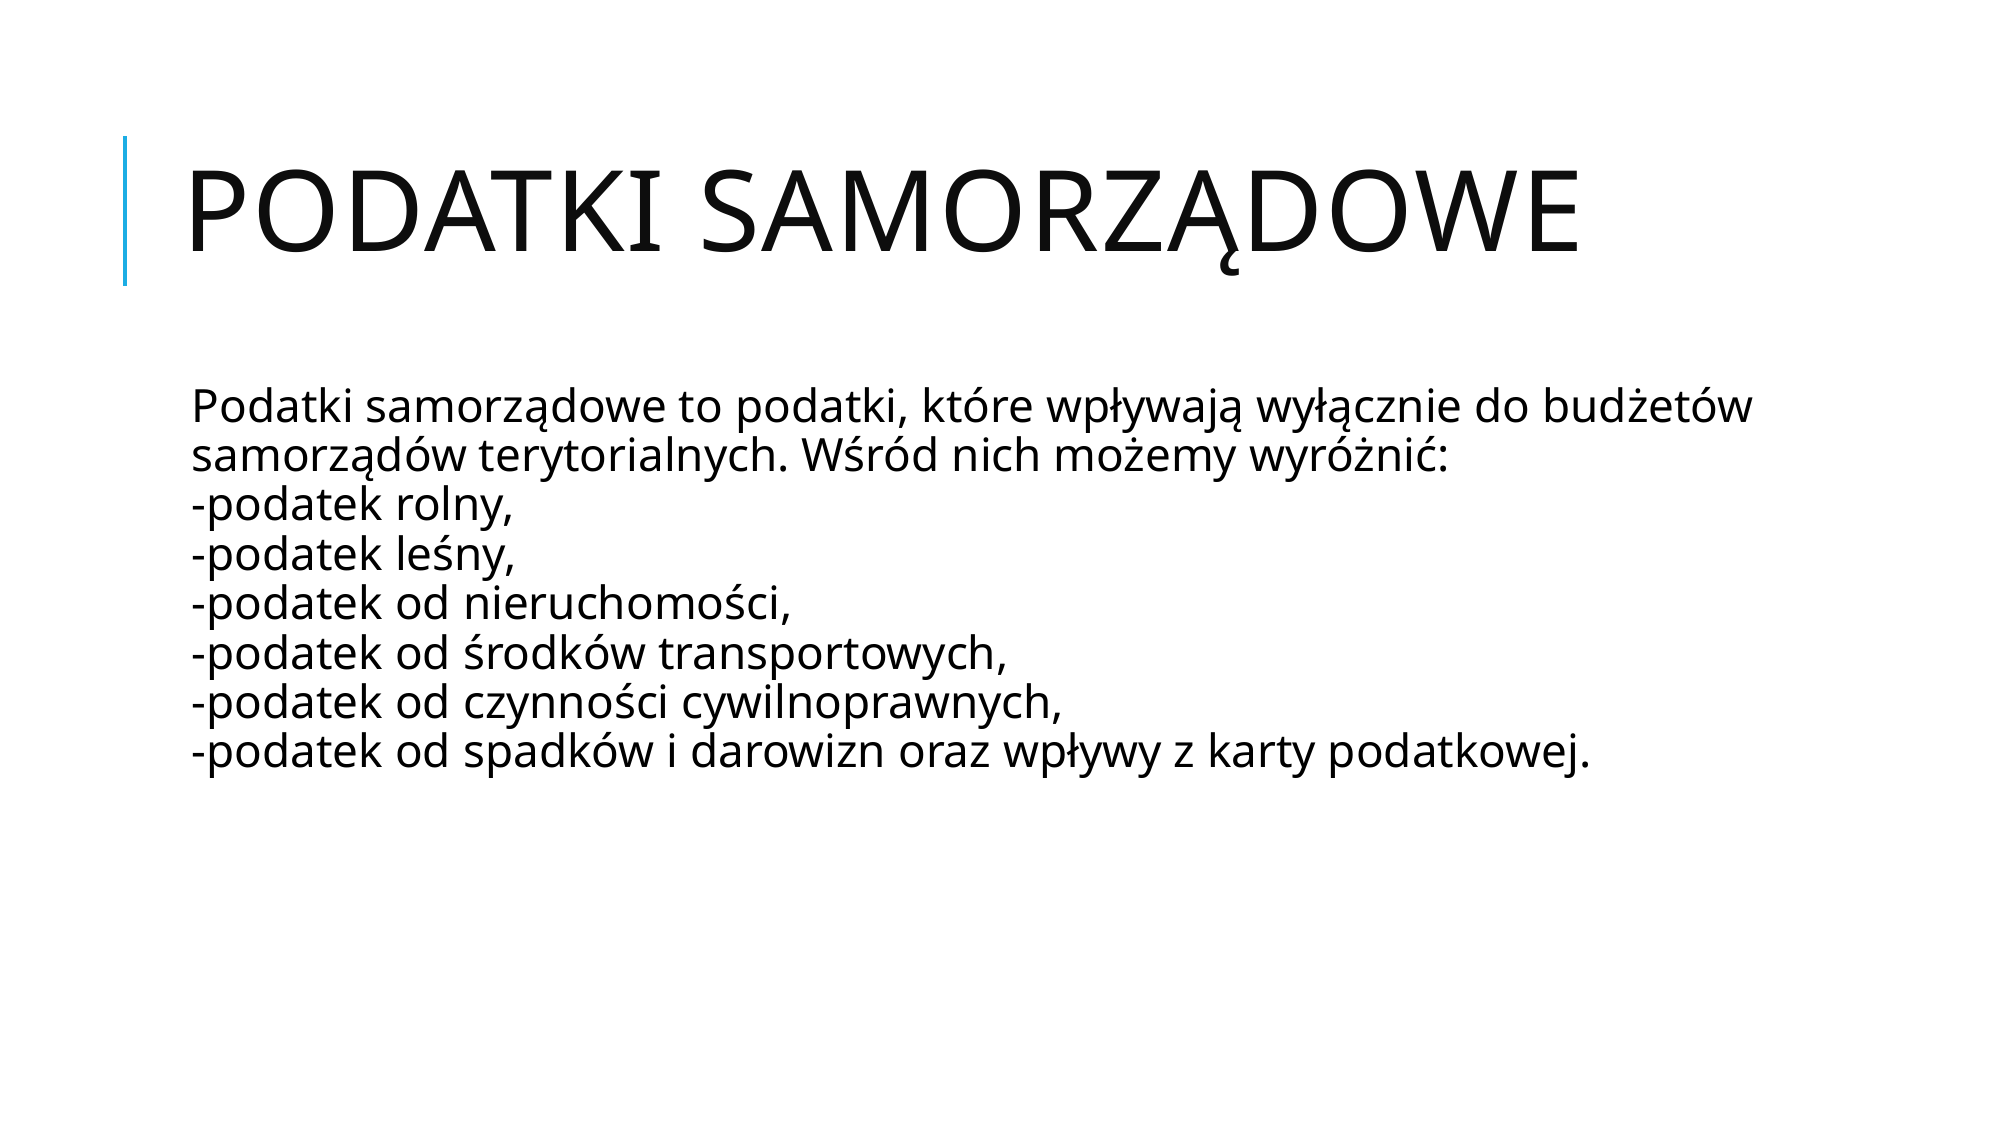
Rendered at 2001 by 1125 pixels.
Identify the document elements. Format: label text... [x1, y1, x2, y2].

title Podatki samorządowe [168, 96, 1763, 342]
list Podatki samorządowe to podatki, które wpływają wyłącznie do budżetów samorządów terytorialnych. Wśród nich możemy wyróżnić: -podatek rolny, -podatek leśny, -podatek od nieruchomości, -podatek od środków transportowych, -podatek od czynności cywilnoprawnych, -podatek od spadków i darowizn oraz wpływy z karty podatkowej. [168, 375, 1763, 1035]
